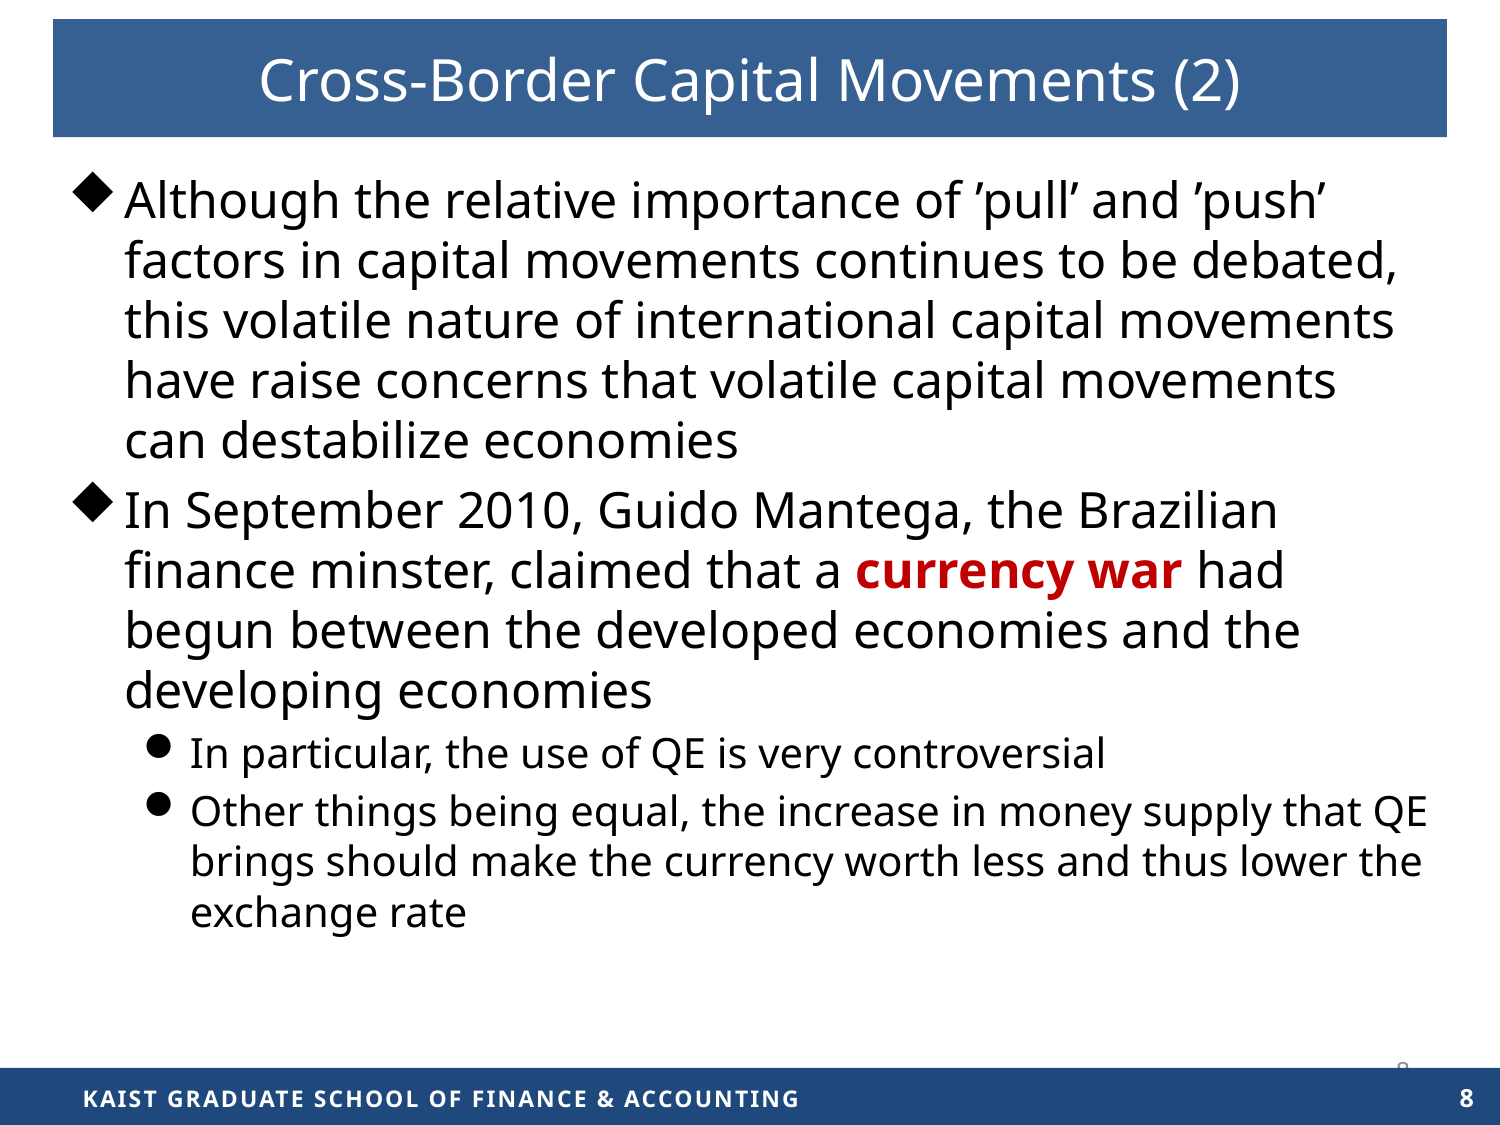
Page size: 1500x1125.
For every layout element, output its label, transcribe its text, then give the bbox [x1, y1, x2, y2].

slide_number 8 [1074, 1042, 1425, 1103]
list Although the relative importance of ’pull’ and ’push’ factors in capital movements continues to be debated, this volatile nature of international capital movements have raise concerns that volatile capital movements can destabilize economies In September 2010, Guido Mantega, the Brazilian finance minster, claimed that a currency war had begun between the developed economies and the developing economies In particular, the use of QE is very controversial Other things being equal, the increase in money supply that QE brings should make the currency worth less and thus lower the exchange rate [53, 160, 1447, 1083]
title Cross-Border Capital Movements (2) [53, 19, 1447, 138]
